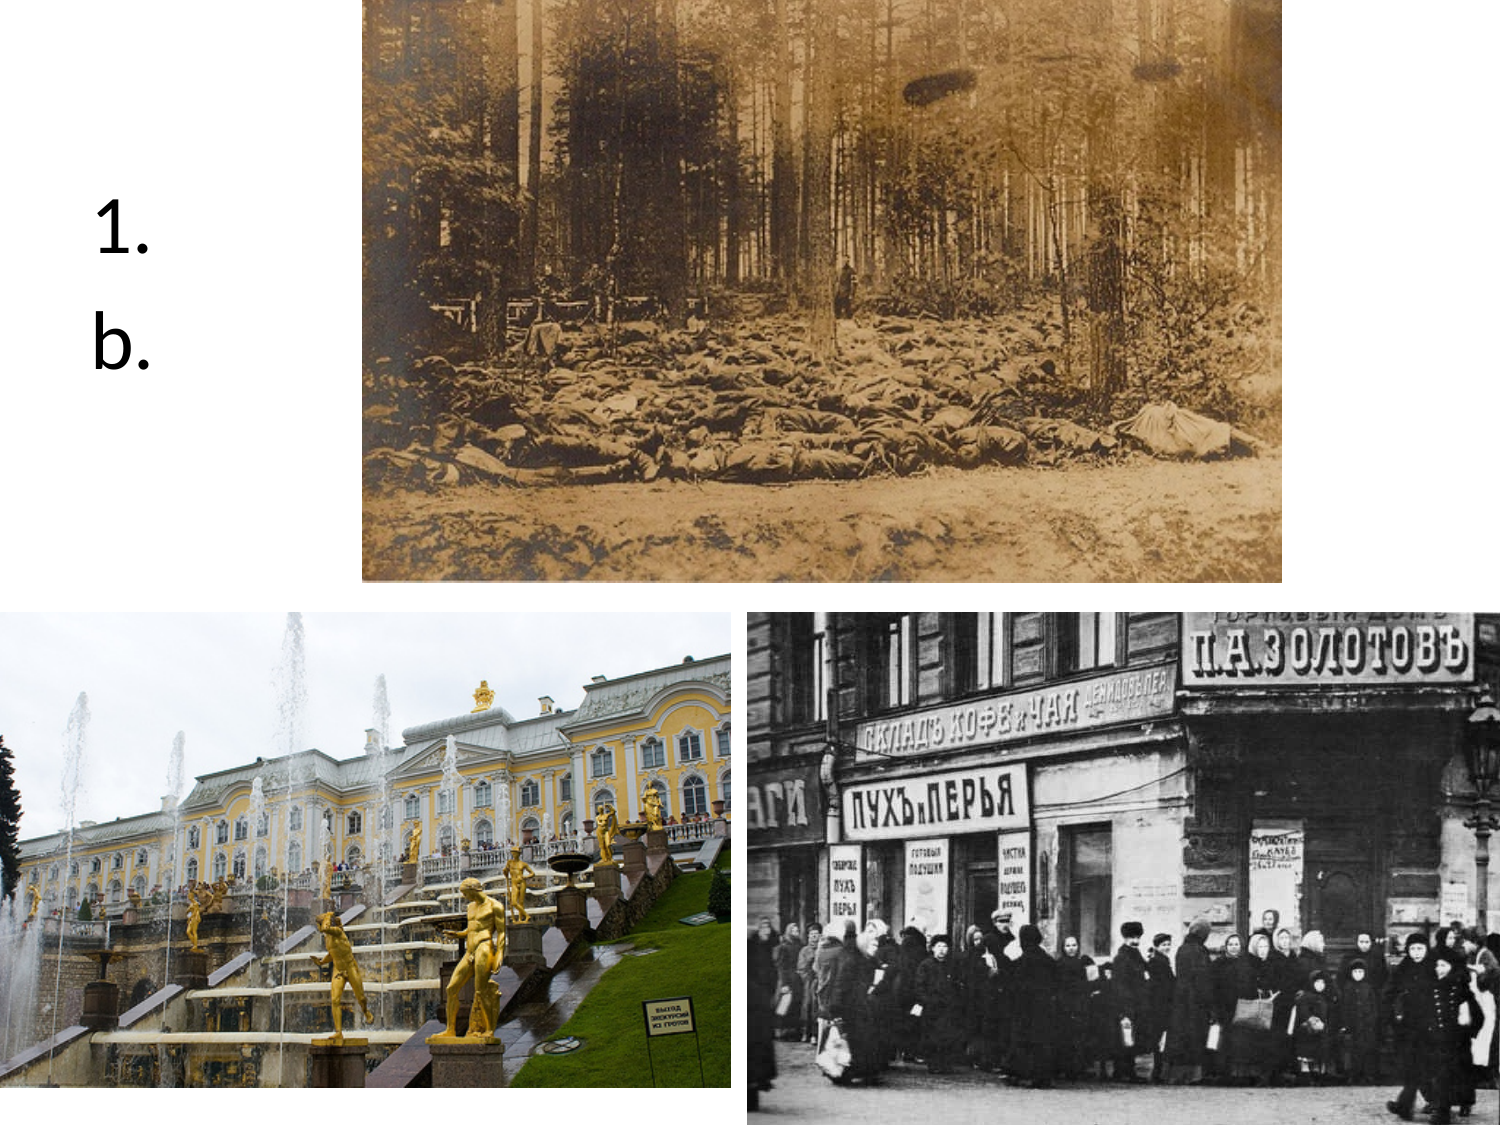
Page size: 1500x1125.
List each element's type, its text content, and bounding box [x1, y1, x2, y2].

picture [0, 612, 731, 1088]
picture [747, 612, 1500, 1125]
picture [362, 0, 1282, 584]
list 1. b. [75, 162, 288, 500]
